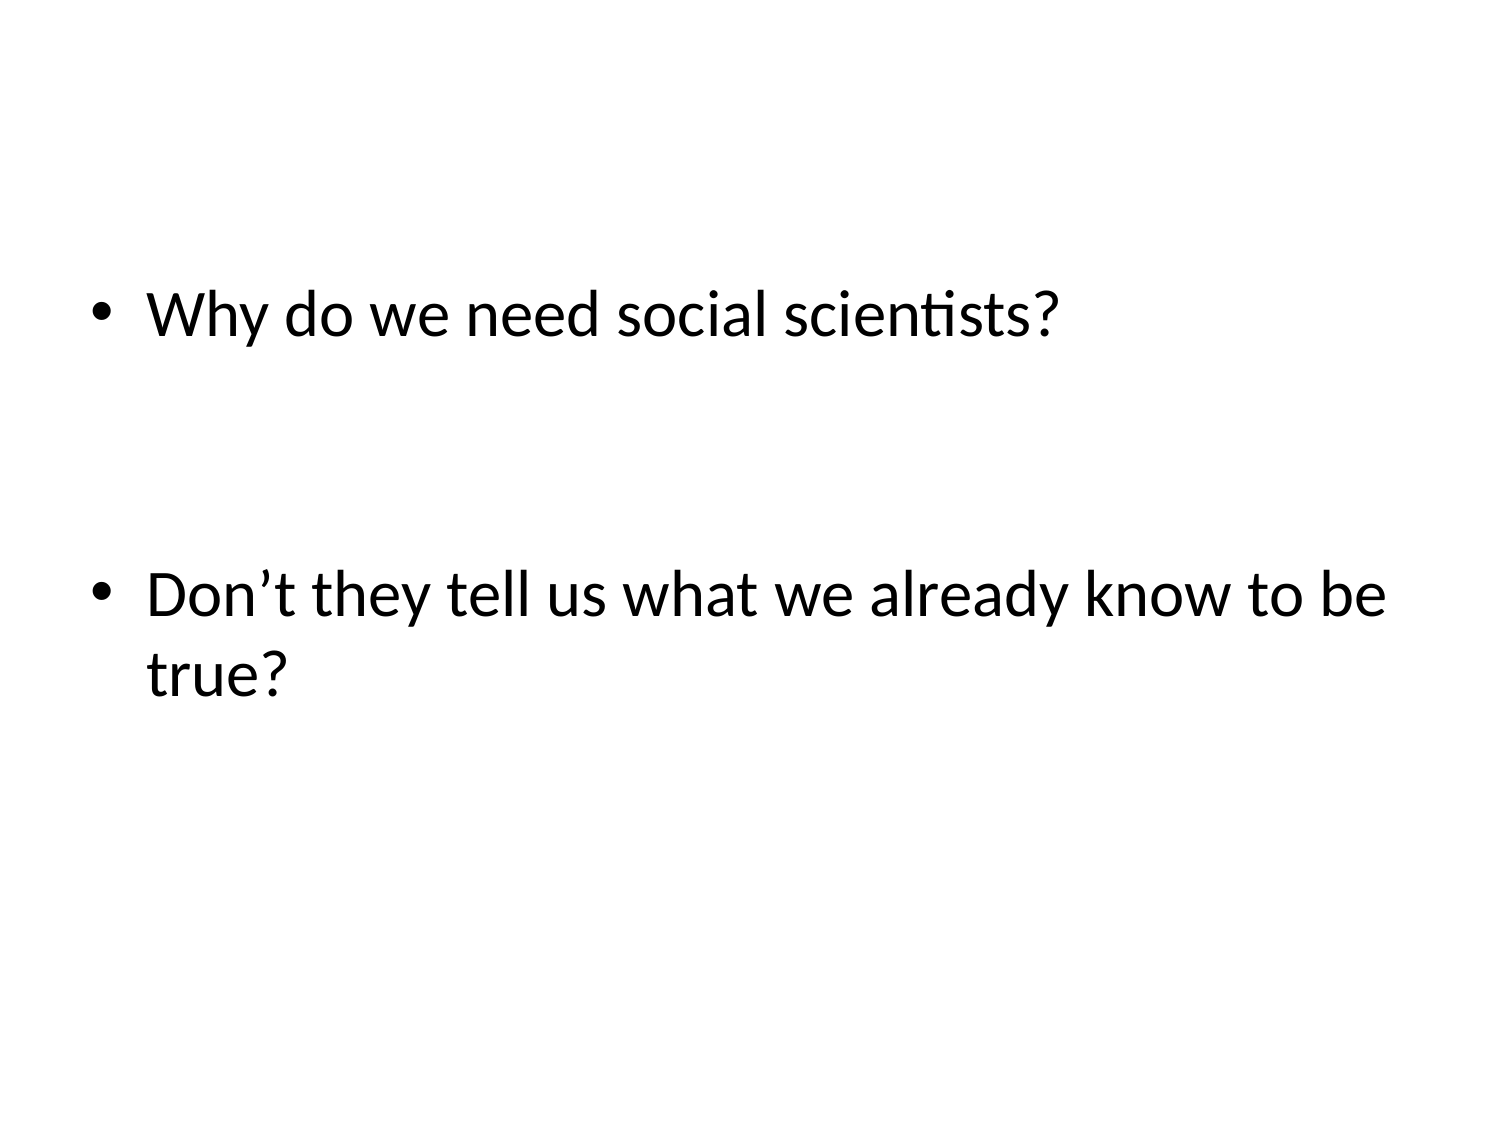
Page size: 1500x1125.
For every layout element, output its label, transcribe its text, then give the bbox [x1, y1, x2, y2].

list Why do we need social scientists? Don’t they tell us what we already know to be true? [75, 262, 1425, 1005]
